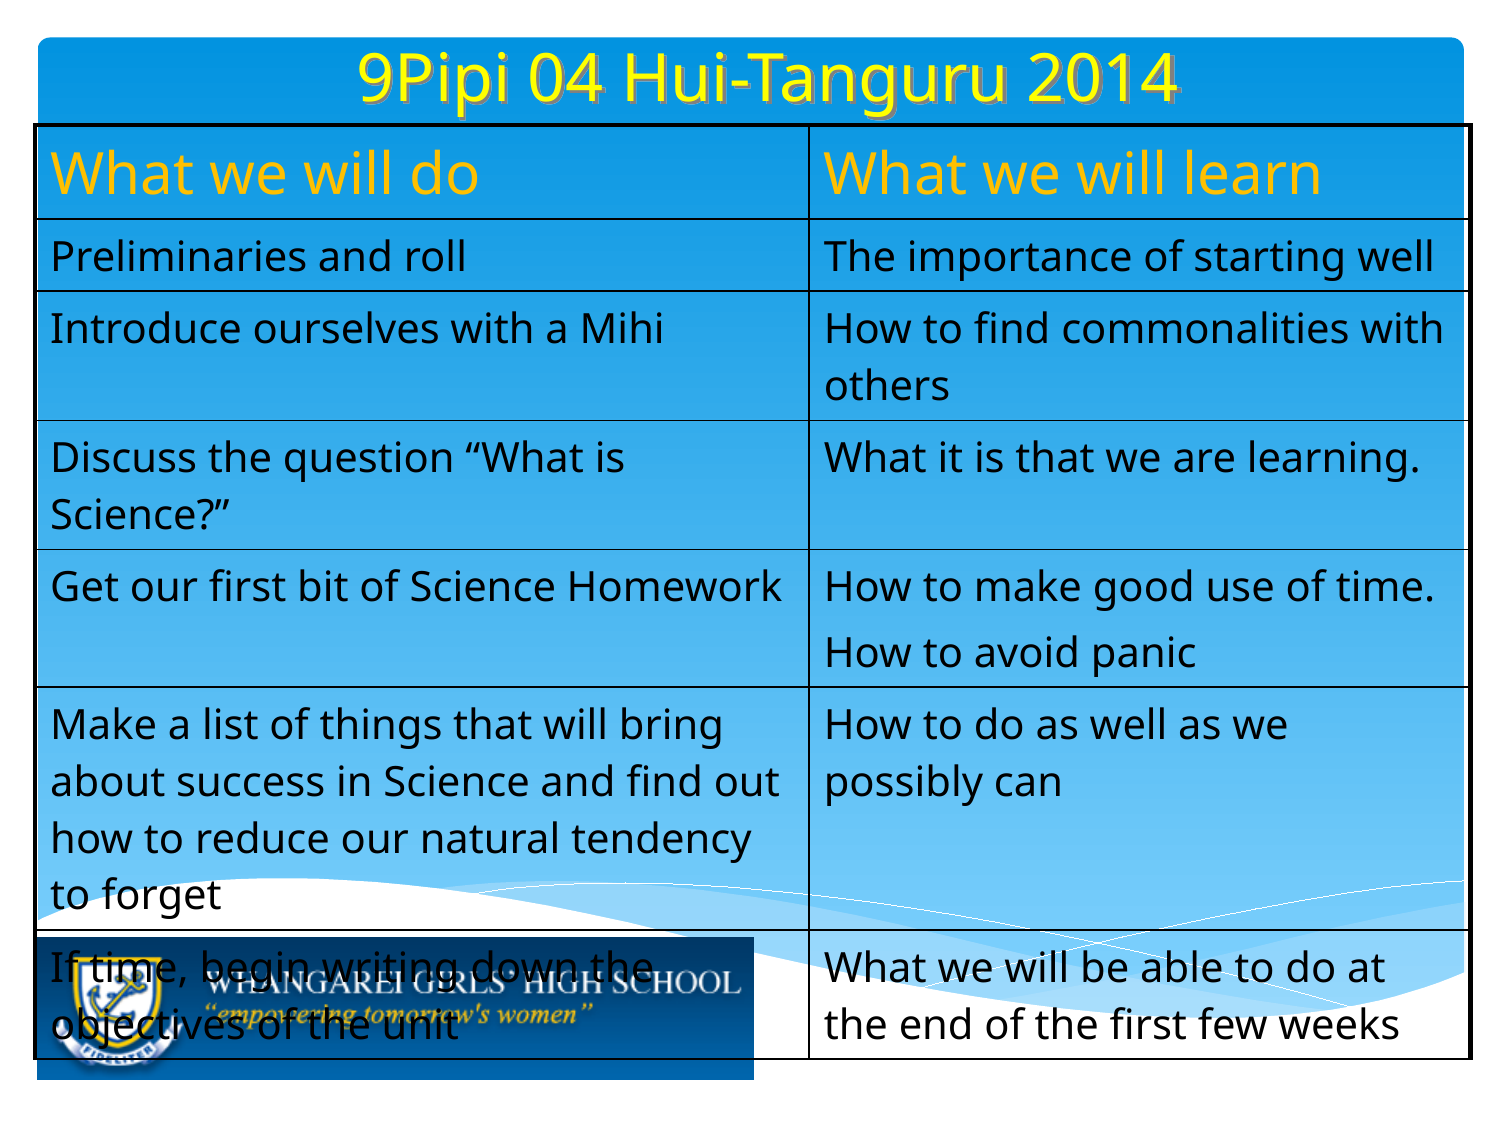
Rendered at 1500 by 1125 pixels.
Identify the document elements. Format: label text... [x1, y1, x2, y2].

table_header What we will do [37, 127, 808, 218]
table_cell How to do as well as we possibly can [810, 688, 1468, 929]
table_header What we will learn [810, 127, 1468, 218]
table_cell Discuss the question “What is Science?” [37, 421, 808, 549]
table_cell The importance of starting well [810, 220, 1468, 290]
table_cell Introduce ourselves with a Mihi [37, 292, 808, 420]
picture [37, 937, 754, 1080]
table_cell What we will be able to do at the end of the first few weeks [810, 931, 1468, 1058]
table_cell Preliminaries and roll [37, 220, 808, 290]
table_cell If time, begin writing down the objectives of the unit [37, 931, 808, 1058]
table_cell Make a list of things that will bring about success in Science and find out how to reduce our natural tendency to forget [37, 688, 808, 929]
text_box 9Pipi 04 Hui-Tanguru 2014 [162, 24, 1375, 123]
table_cell How to find commonalities with others [810, 292, 1468, 420]
table_cell What it is that we are learning. [810, 421, 1468, 549]
table_cell Get our first bit of Science Homework [37, 550, 808, 686]
table_cell How to make good use of time. How to avoid panic [810, 550, 1468, 686]
